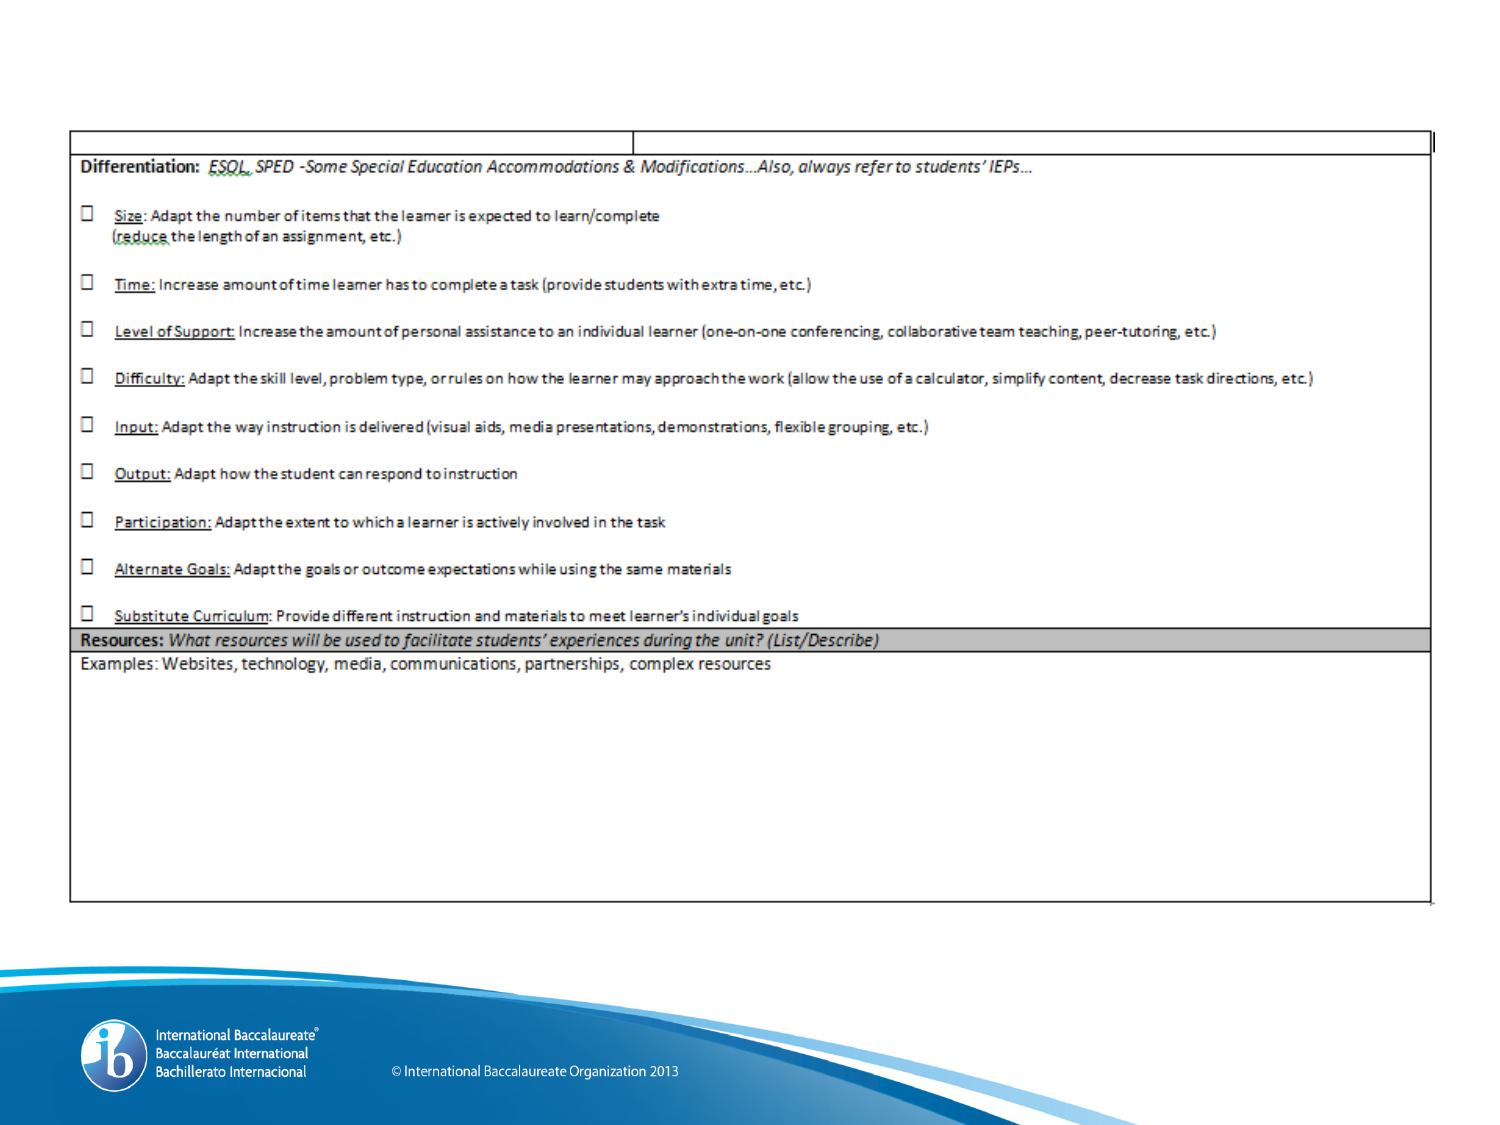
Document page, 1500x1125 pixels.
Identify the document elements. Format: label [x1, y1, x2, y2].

picture [0, 941, 1500, 1125]
picture [65, 125, 1435, 906]
